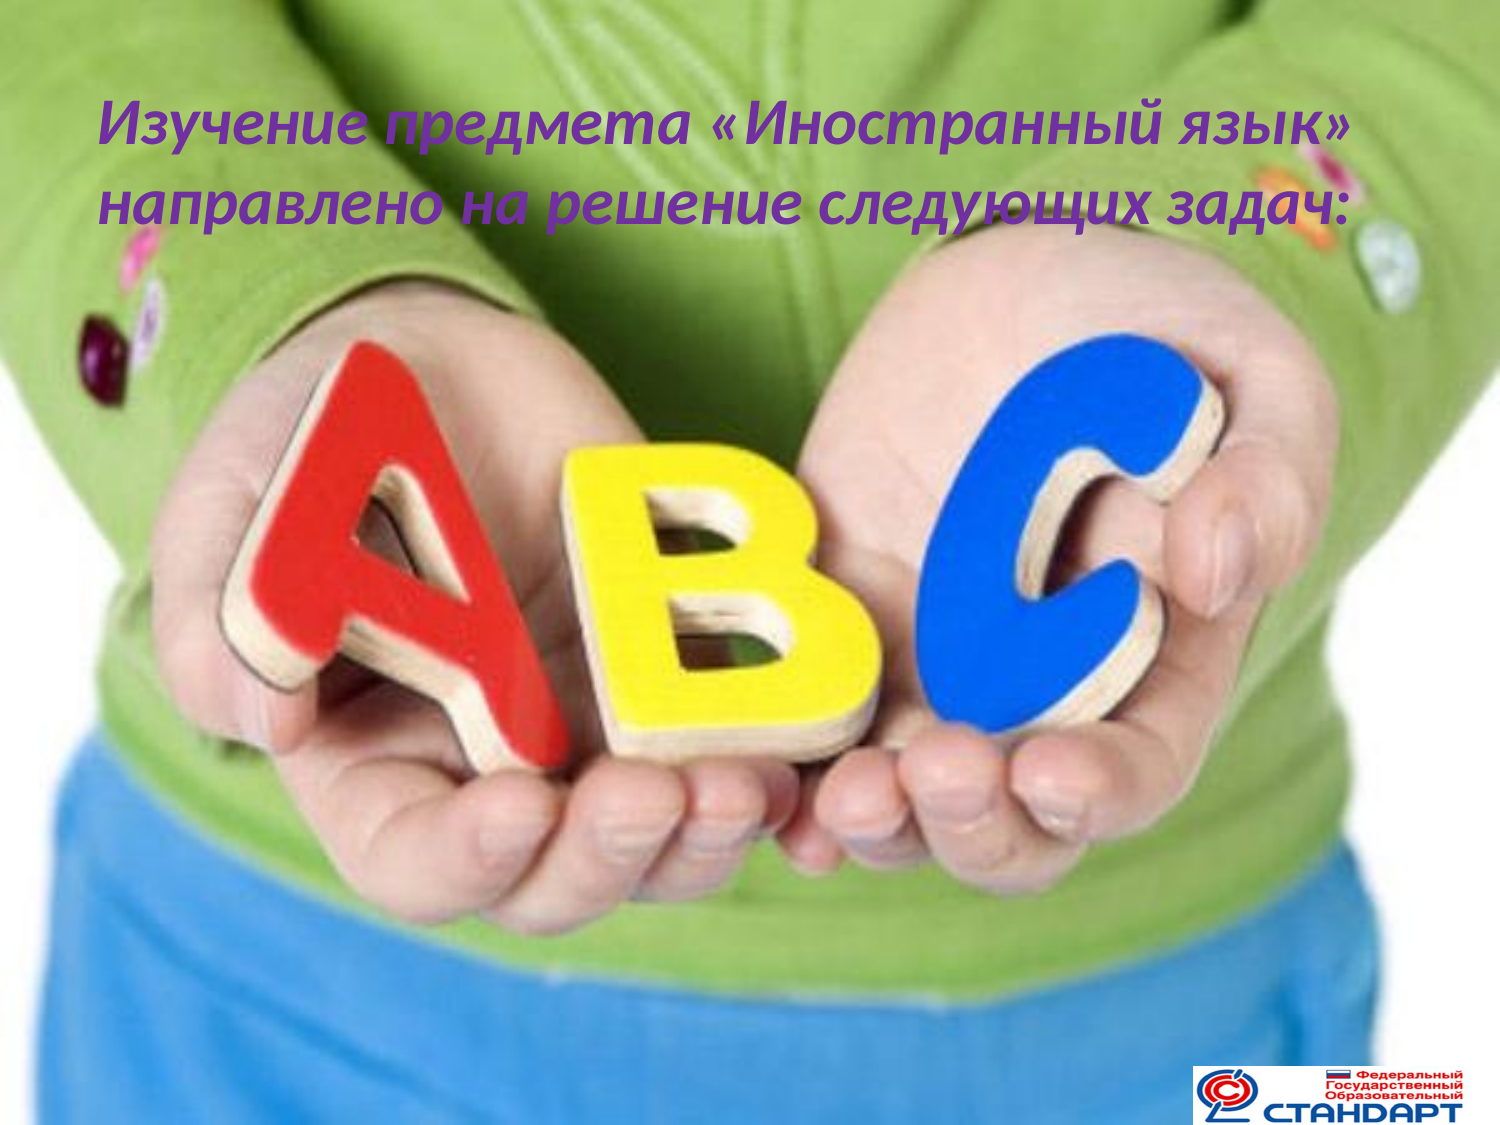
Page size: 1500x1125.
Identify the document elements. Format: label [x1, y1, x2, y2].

list [0, 0, 1500, 1125]
picture [1193, 1066, 1500, 1125]
